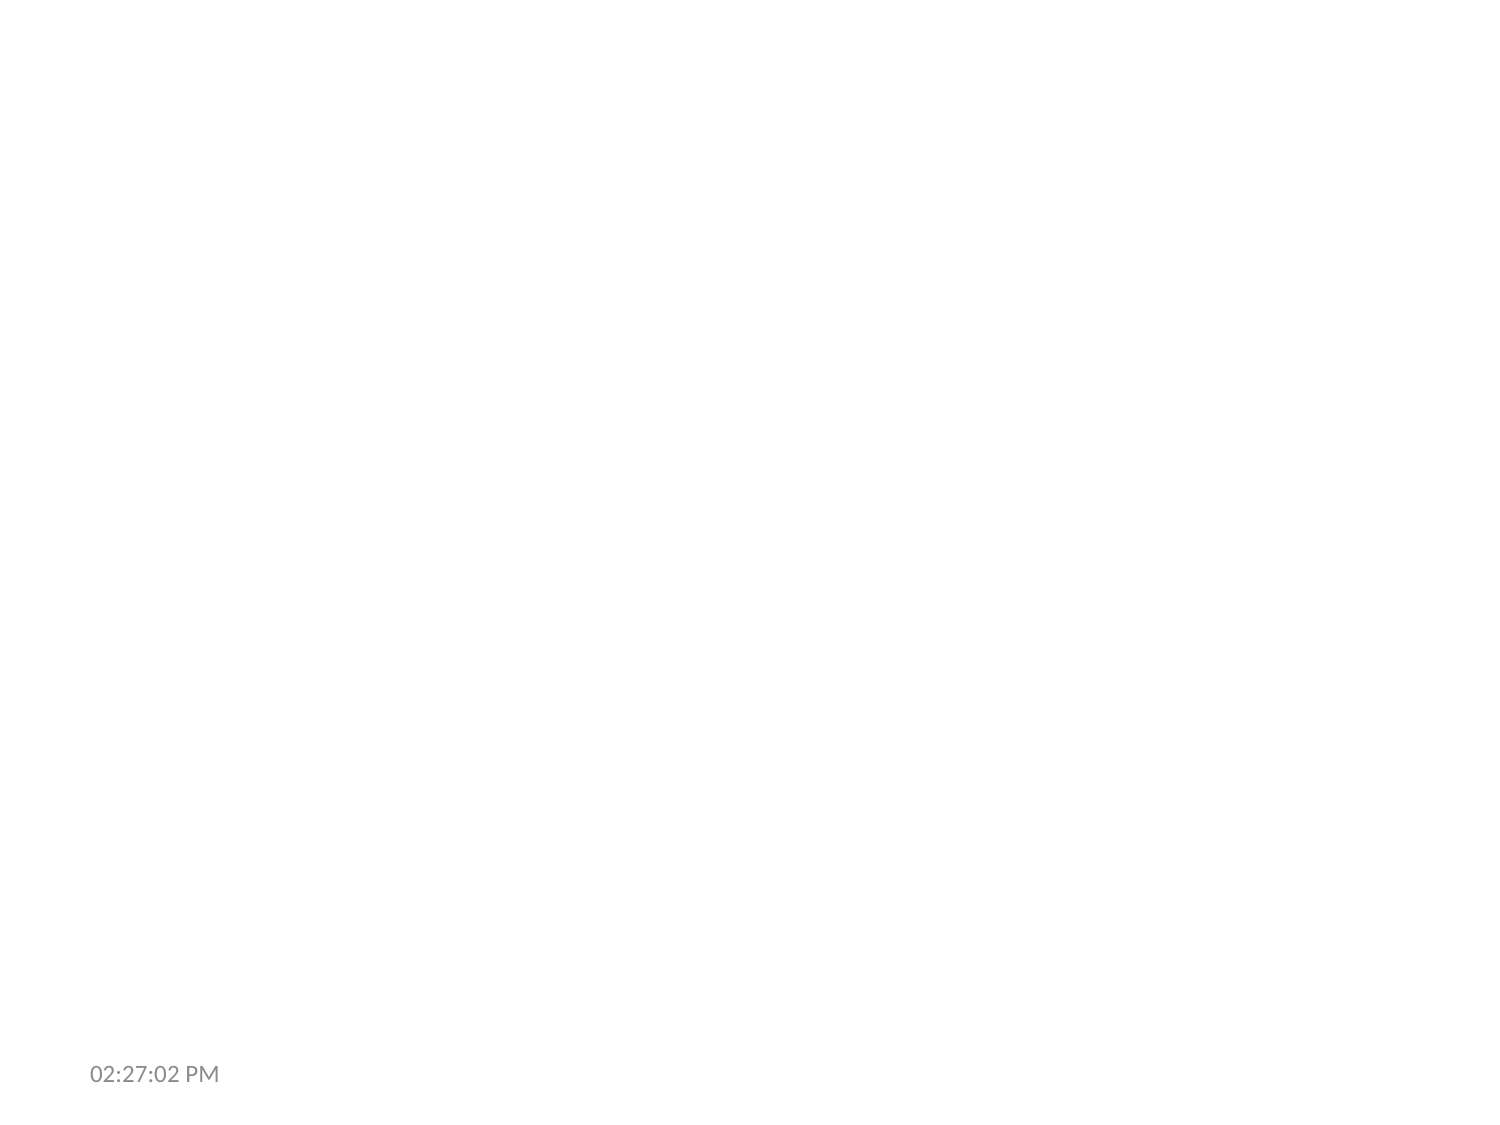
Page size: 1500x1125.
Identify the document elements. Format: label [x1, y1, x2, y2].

slide_number [75, 1042, 425, 1103]
